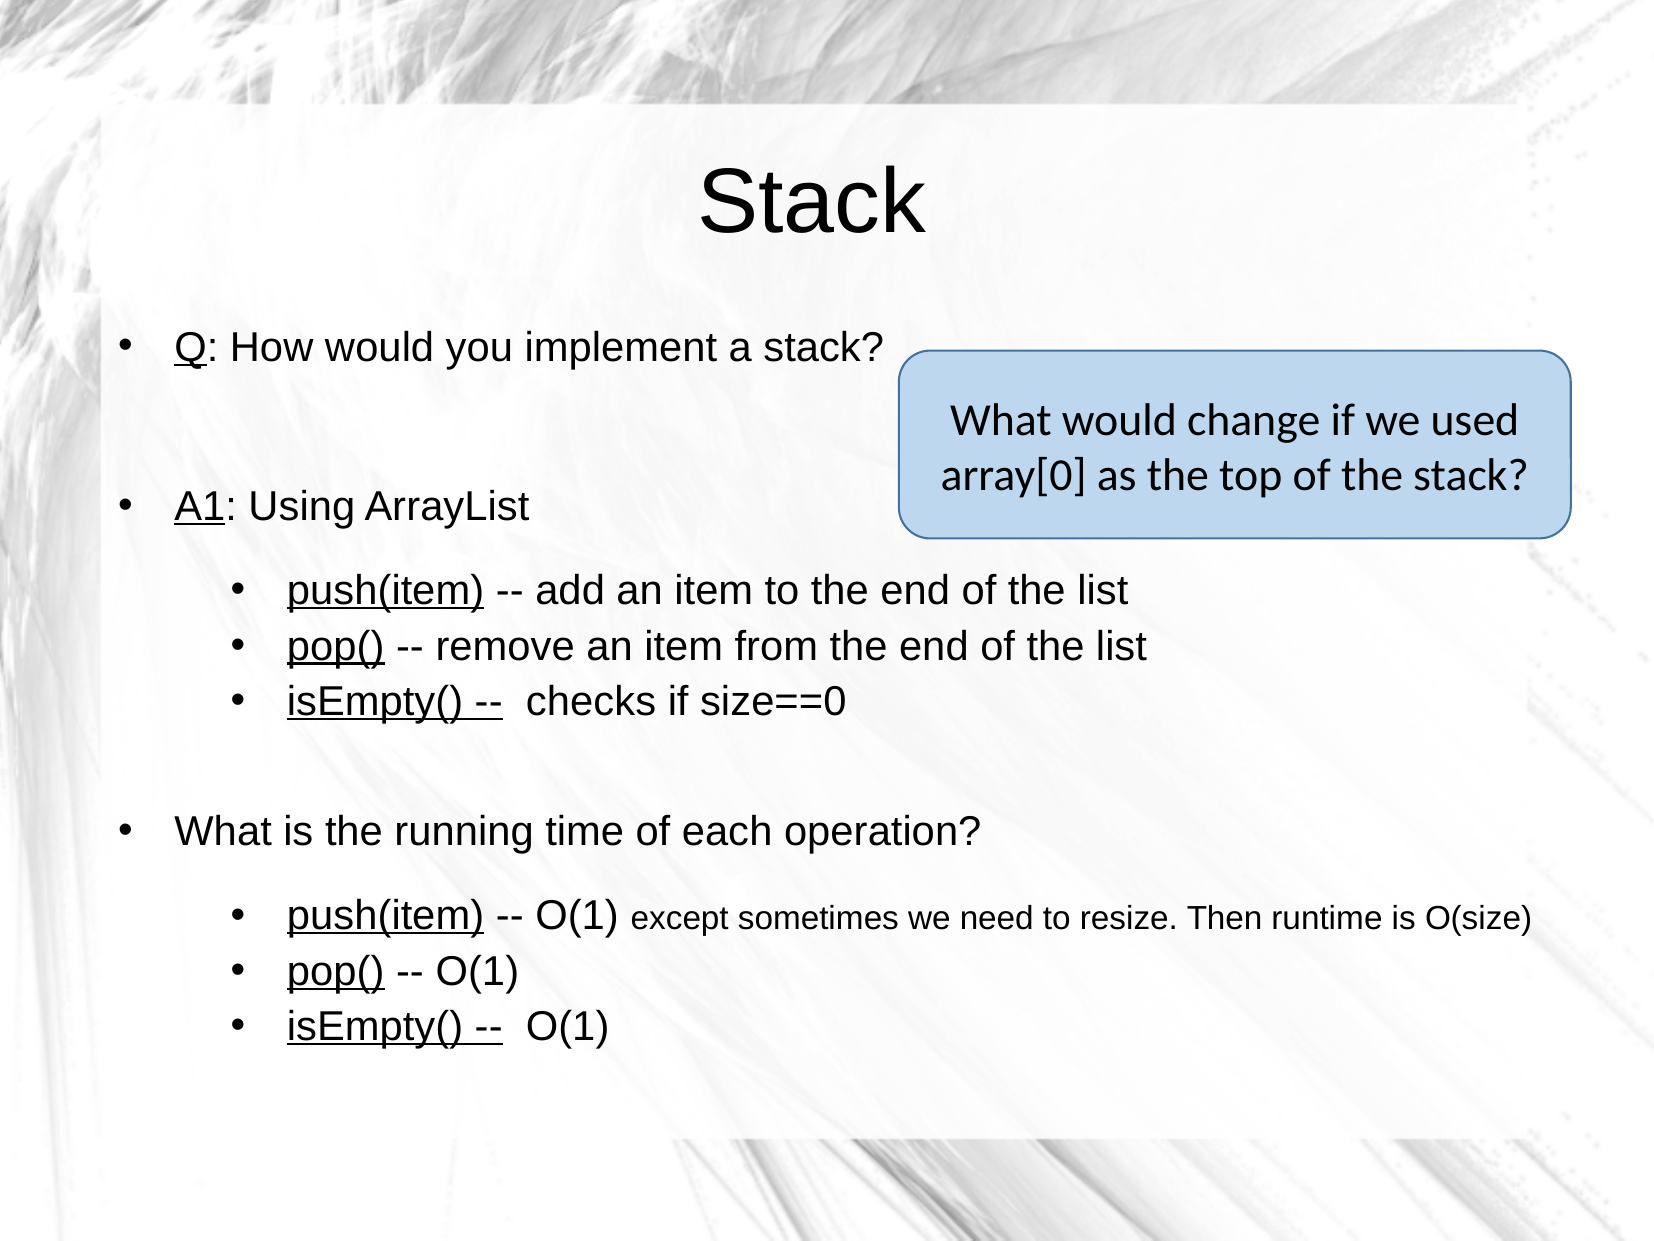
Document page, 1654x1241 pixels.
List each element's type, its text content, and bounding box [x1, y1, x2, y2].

list Q: How would you implement a stack? A1: Using ArrayList push(item) -- add an item to the end of the list pop() -- remove an item from the end of the list isEmpty() -- checks if size==0 What is the running time of each operation? push(item) -- O(1) except sometimes we need to resize. Then runtime is O(size) pop() -- O(1) isEmpty() -- O(1) [118, 319, 1571, 1102]
picture [0, 0, 1654, 1241]
text_box What would change if we used array[0] as the top of the stack? [897, 349, 1572, 540]
title Stack [118, 112, 1506, 281]
